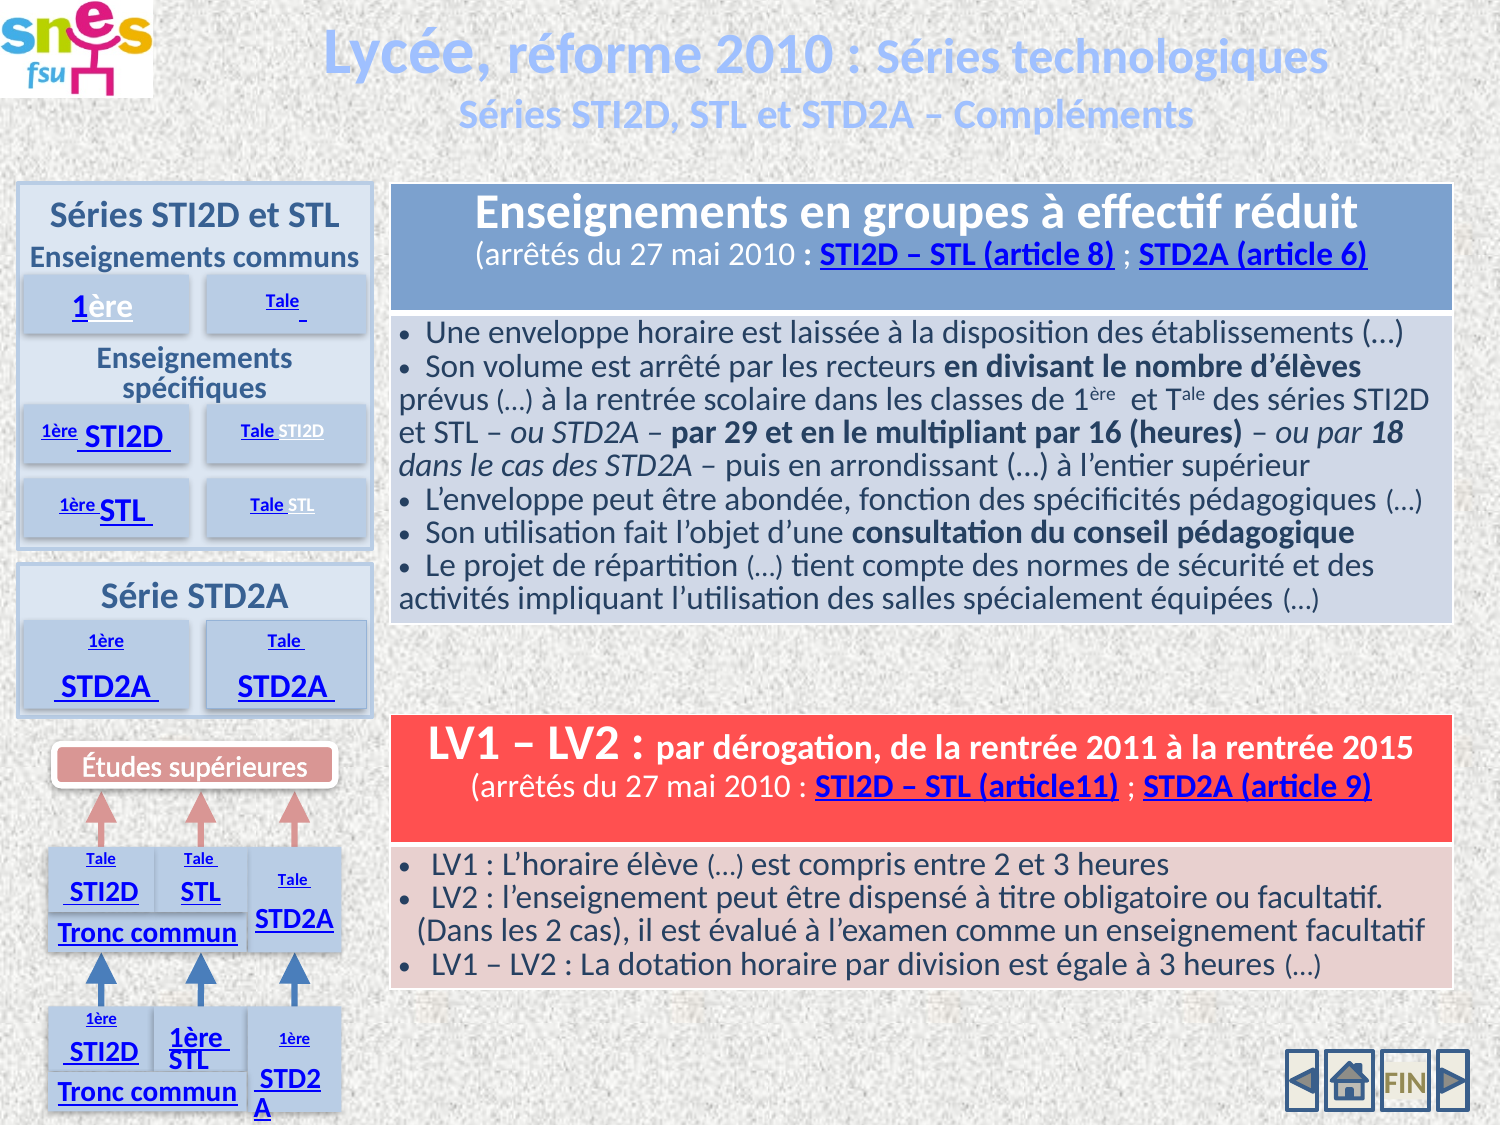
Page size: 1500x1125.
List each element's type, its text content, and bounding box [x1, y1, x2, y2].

picture [0, 0, 1500, 1125]
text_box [1287, 1050, 1468, 1111]
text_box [17, 182, 373, 718]
table_cell Une enveloppe horaire est laissée à la disposition des établissements (…) Son volume est arrêté par les recteurs en divisant le nombre d’élèves prévus (…) à la rentrée scolaire dans les classes de 1ère et Tale des séries STI2D et STL – ou STD2A – par 29 et en le multipliant par 16 (heures) – ou par 18 dans le cas des STD2A – puis en arrondissant (…) à l’entier supérieur L’enveloppe peut être abondée, fonction des spécificités pédagogiques (…) Son utilisation fait l’objet d’une consultation du conseil pédagogique Le projet de répartition (…) tient compte des normes de sécurité et des activités impliquant l’utilisation des salles spécialement équipées (…) [391, 316, 1452, 623]
text_box Études supérieures [51, 740, 339, 789]
text_box Lycée, réforme 2010 : Séries technologiques Séries STI2D, STL et STD2A – Compléments [153, 0, 1500, 145]
table_cell LV1 : L’horaire élève (…) est compris entre 2 et 3 heures LV2 : l’enseignement peut être dispensé à titre obligatoire ou facultatif. (Dans les 2 cas), il est évalué à l’examen comme un enseignement facultatif LV1 – LV2 : La dotation horaire par division est égale à 3 heures (…) [391, 847, 1452, 988]
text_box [47, 791, 342, 1113]
table_header Enseignements en groupes à effectif réduit (arrêtés du 27 mai 2010 : STI2D – STL (article 8) ; STD2A (article 6) [391, 184, 1452, 310]
table_header LV1 – LV2 : par dérogation, de la rentrée 2011 à la rentrée 2015 (arrêtés du 27 mai 2010 : STI2D – STL (article11) ; STD2A (article 9) [391, 715, 1452, 842]
